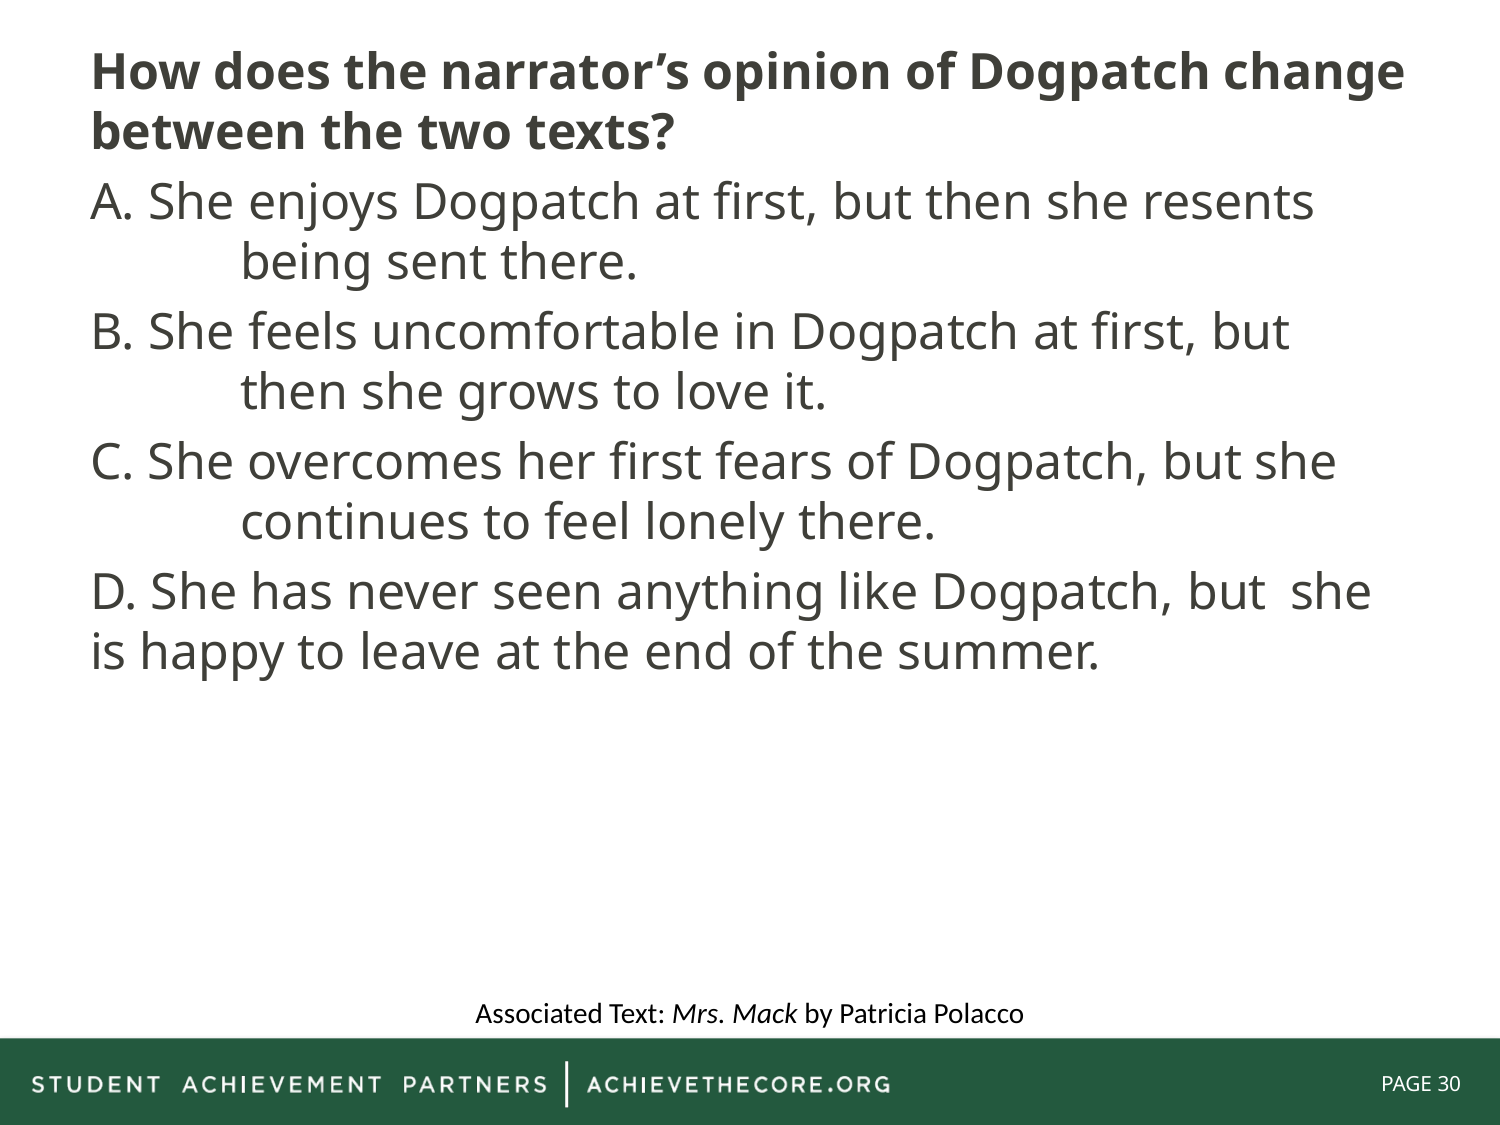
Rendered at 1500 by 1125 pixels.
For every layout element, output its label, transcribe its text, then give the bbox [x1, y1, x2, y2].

list How does the narrator’s opinion of Dogpatch change between the two texts? A. She enjoys Dogpatch at first, but then she resents being sent there. B. She feels uncomfortable in Dogpatch at first, but then she grows to love it. C. She overcomes her first fears of Dogpatch, but she continues to feel lonely there. D. She has never seen anything like Dogpatch, but she is happy to leave at the end of the summer. [75, 32, 1425, 785]
text_box Associated Text: Mrs. Mack by Patricia Polacco [74, 987, 1425, 1038]
